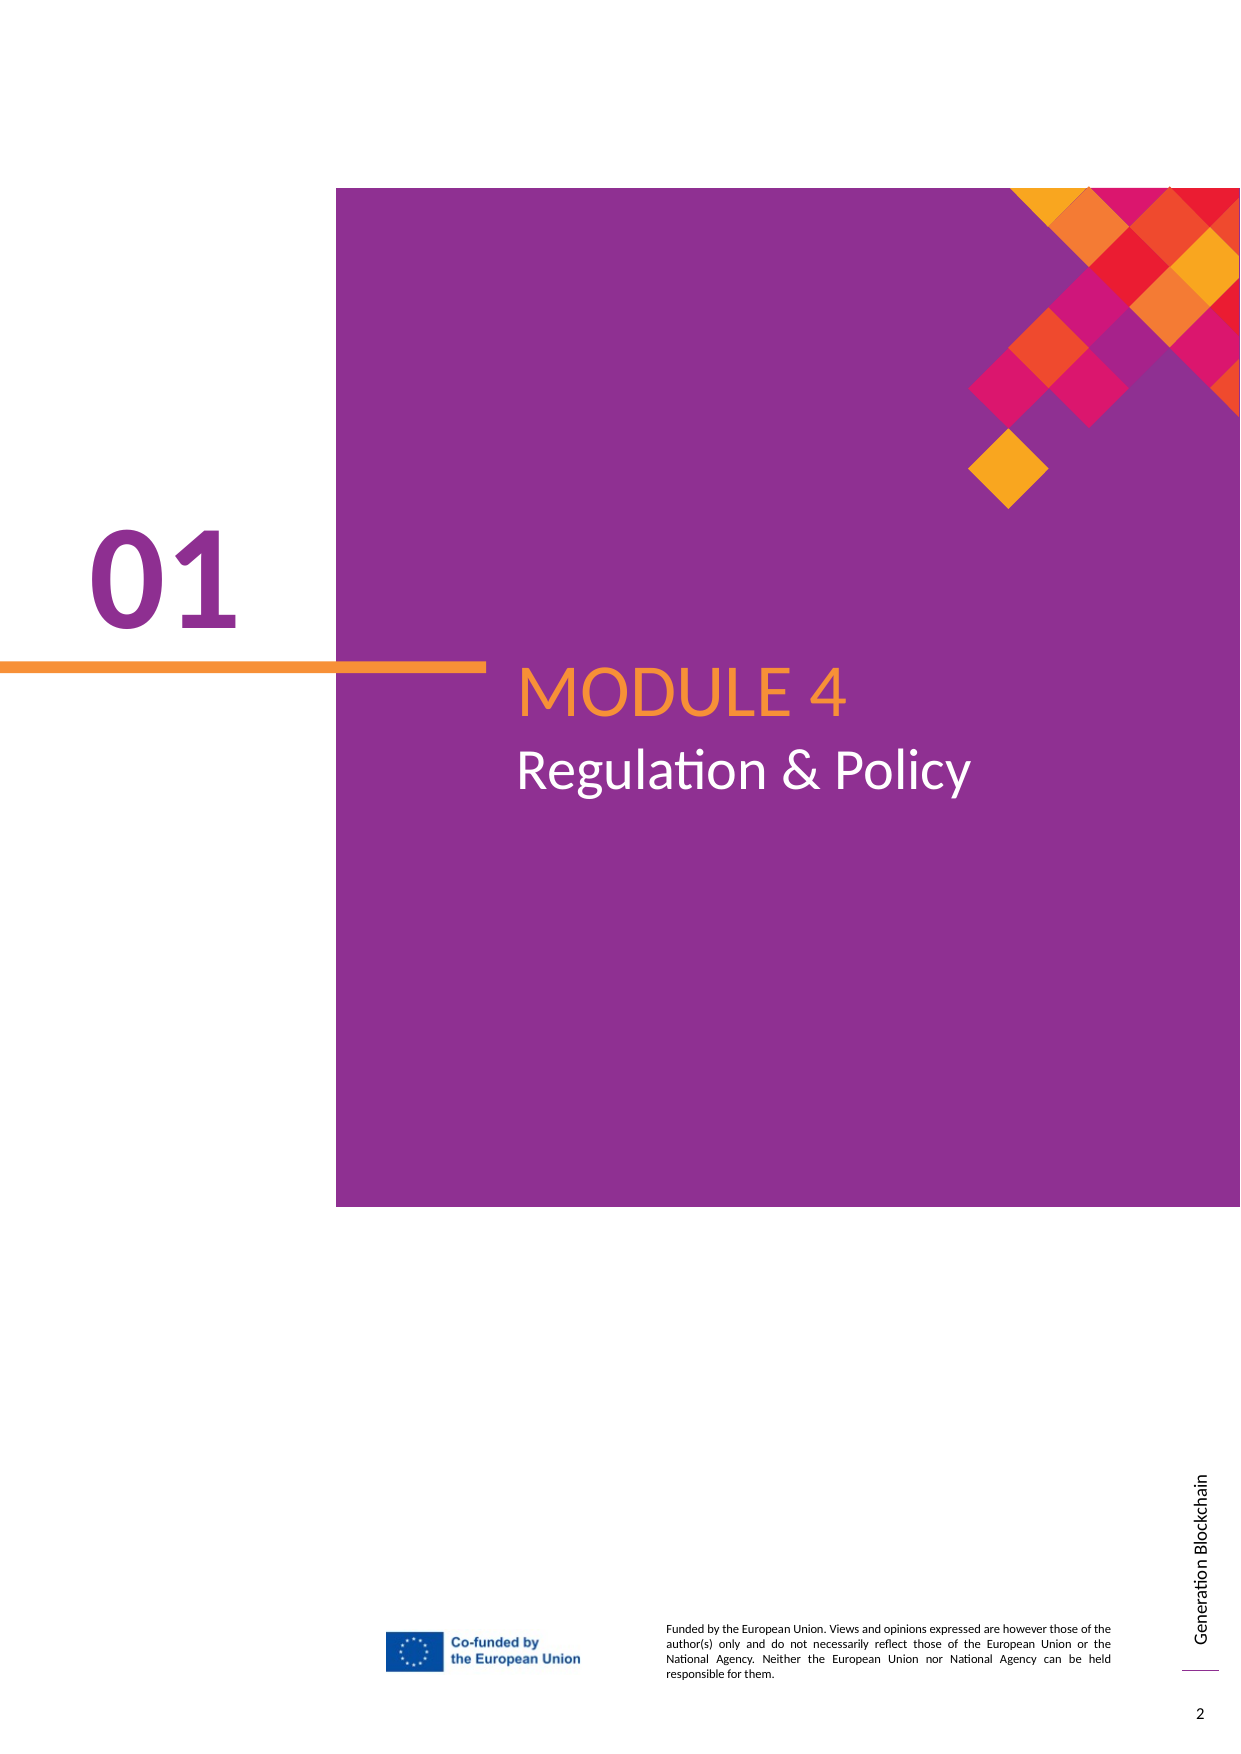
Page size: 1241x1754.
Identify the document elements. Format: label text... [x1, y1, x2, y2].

slide_number 2 [1169, 1674, 1231, 1751]
list 01 [74, 471, 375, 727]
list MODULE 4 Regulation & Policy [501, 634, 1209, 975]
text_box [386, 1614, 1126, 1690]
